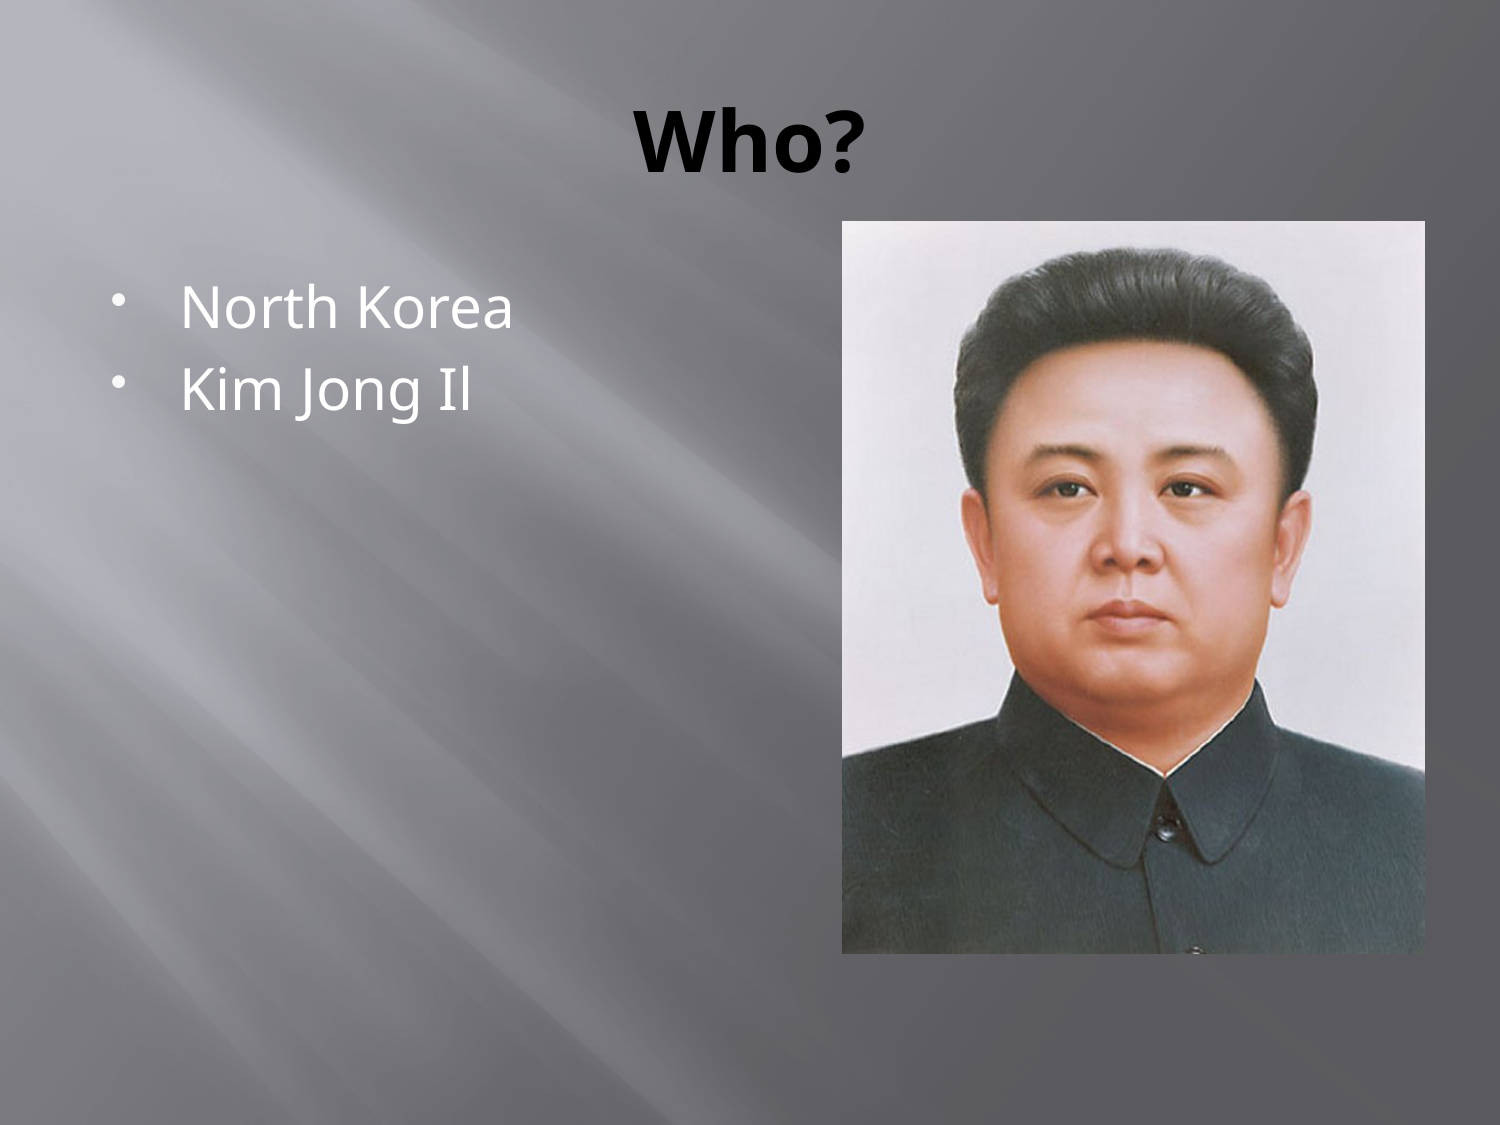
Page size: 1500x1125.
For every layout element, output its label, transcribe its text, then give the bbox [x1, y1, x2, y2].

picture [842, 220, 1426, 955]
title Who? [75, 45, 1425, 233]
list North Korea Kim Jong Il [75, 262, 750, 1005]
